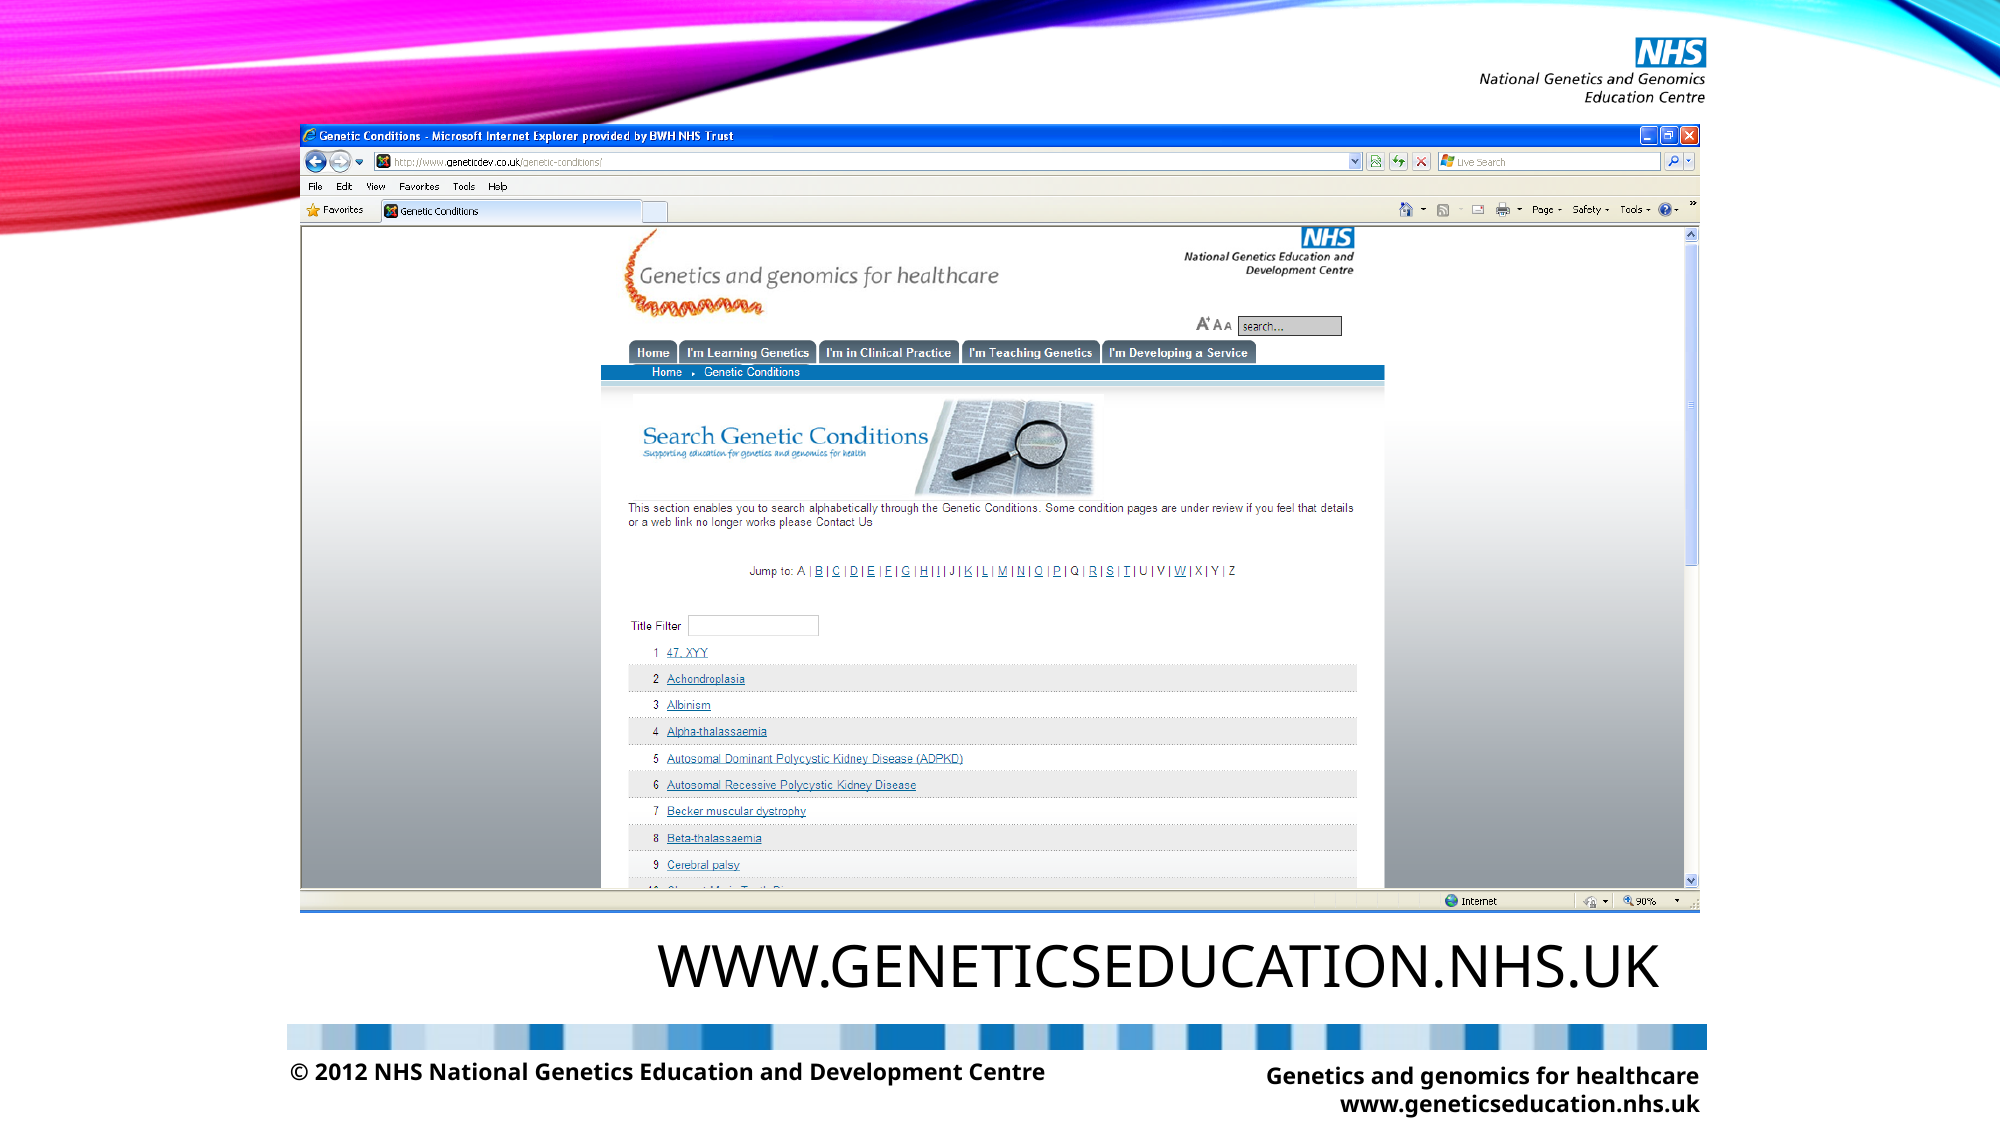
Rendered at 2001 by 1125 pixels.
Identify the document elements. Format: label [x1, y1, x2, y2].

text_box [274, 34, 1716, 1125]
picture [1910, 0, 2000, 45]
picture [1890, 0, 2000, 75]
picture [0, 0, 2000, 237]
picture [299, 124, 1701, 913]
